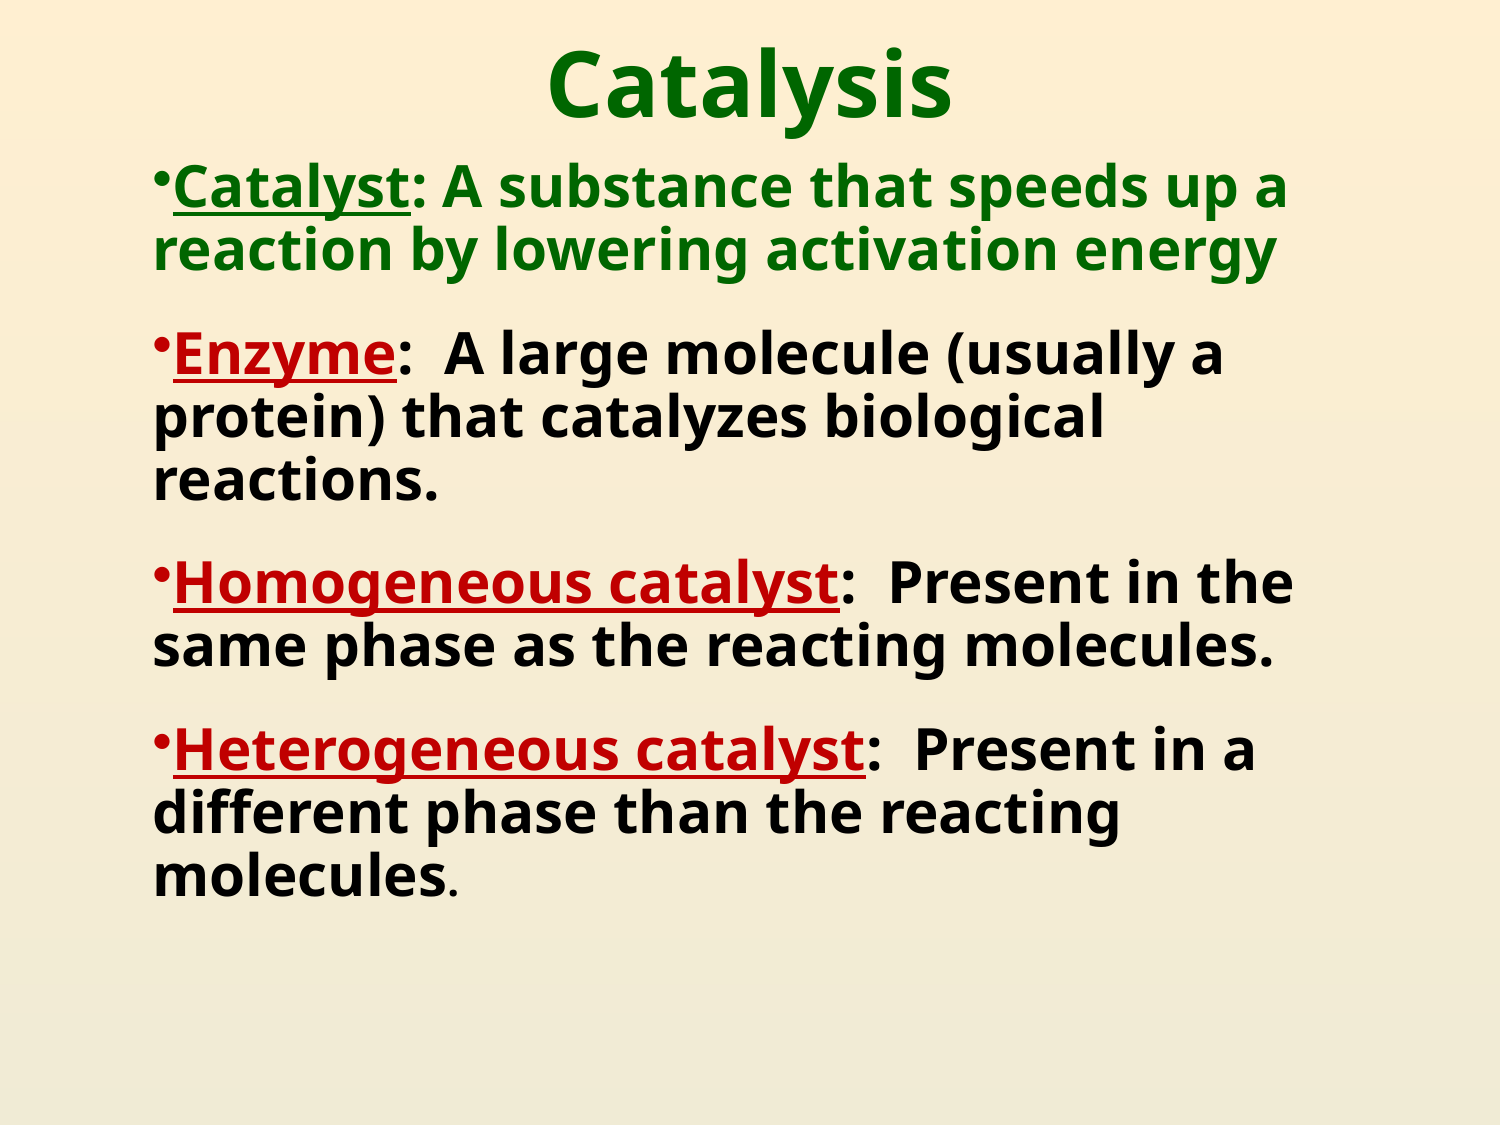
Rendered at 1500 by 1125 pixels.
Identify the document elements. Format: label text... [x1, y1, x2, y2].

title Catalysis [112, 37, 1388, 126]
list Catalyst: A substance that speeds up a reaction by lowering activation energy Enzyme: A large molecule (usually a protein) that catalyzes biological reactions. Homogeneous catalyst: Present in the same phase as the reacting molecules. Heterogeneous catalyst: Present in a different phase than the reacting molecules. [137, 149, 1401, 1001]
